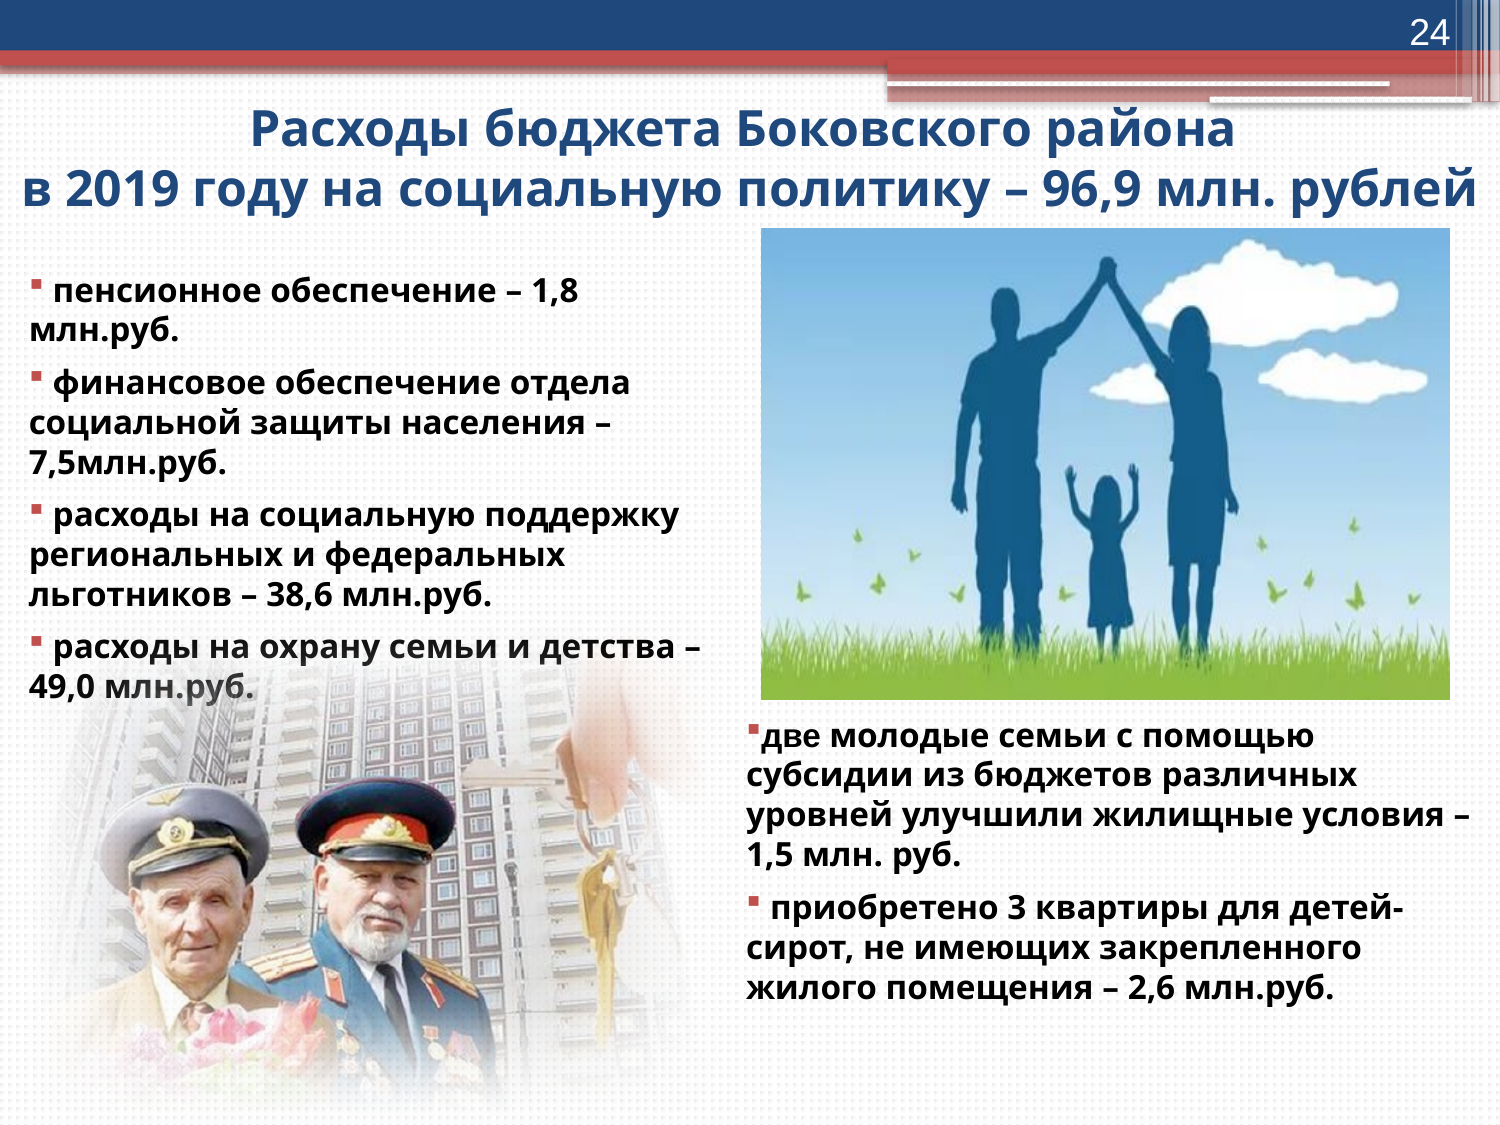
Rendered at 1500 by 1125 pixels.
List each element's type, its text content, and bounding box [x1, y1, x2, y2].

title Расходы бюджета Боковского района в 2019 году на социальную политику – 96,9 млн. рублей [0, 83, 1500, 225]
picture [23, 601, 721, 1125]
picture [761, 228, 1450, 700]
list пенсионное обеспечение – 1,8 млн.руб. финансовое обеспечение отдела социальной защиты населения – 7,5млн.руб. расходы на социальную поддержку региональных и федеральных льготников – 38,6 млн.руб. расходы на охрану семьи и детства – 49,0 млн.руб. [13, 260, 743, 719]
list две молодые семьи с помощью субсидии из бюджетов различных уровней улучшили жилищные условия – 1,5 млн. руб. приобретено 3 квартиры для детей-сирот, не имеющих закрепленного жилого помещения – 2,6 млн.руб. [730, 705, 1500, 1107]
slide_number 24 [1340, 0, 1466, 61]
